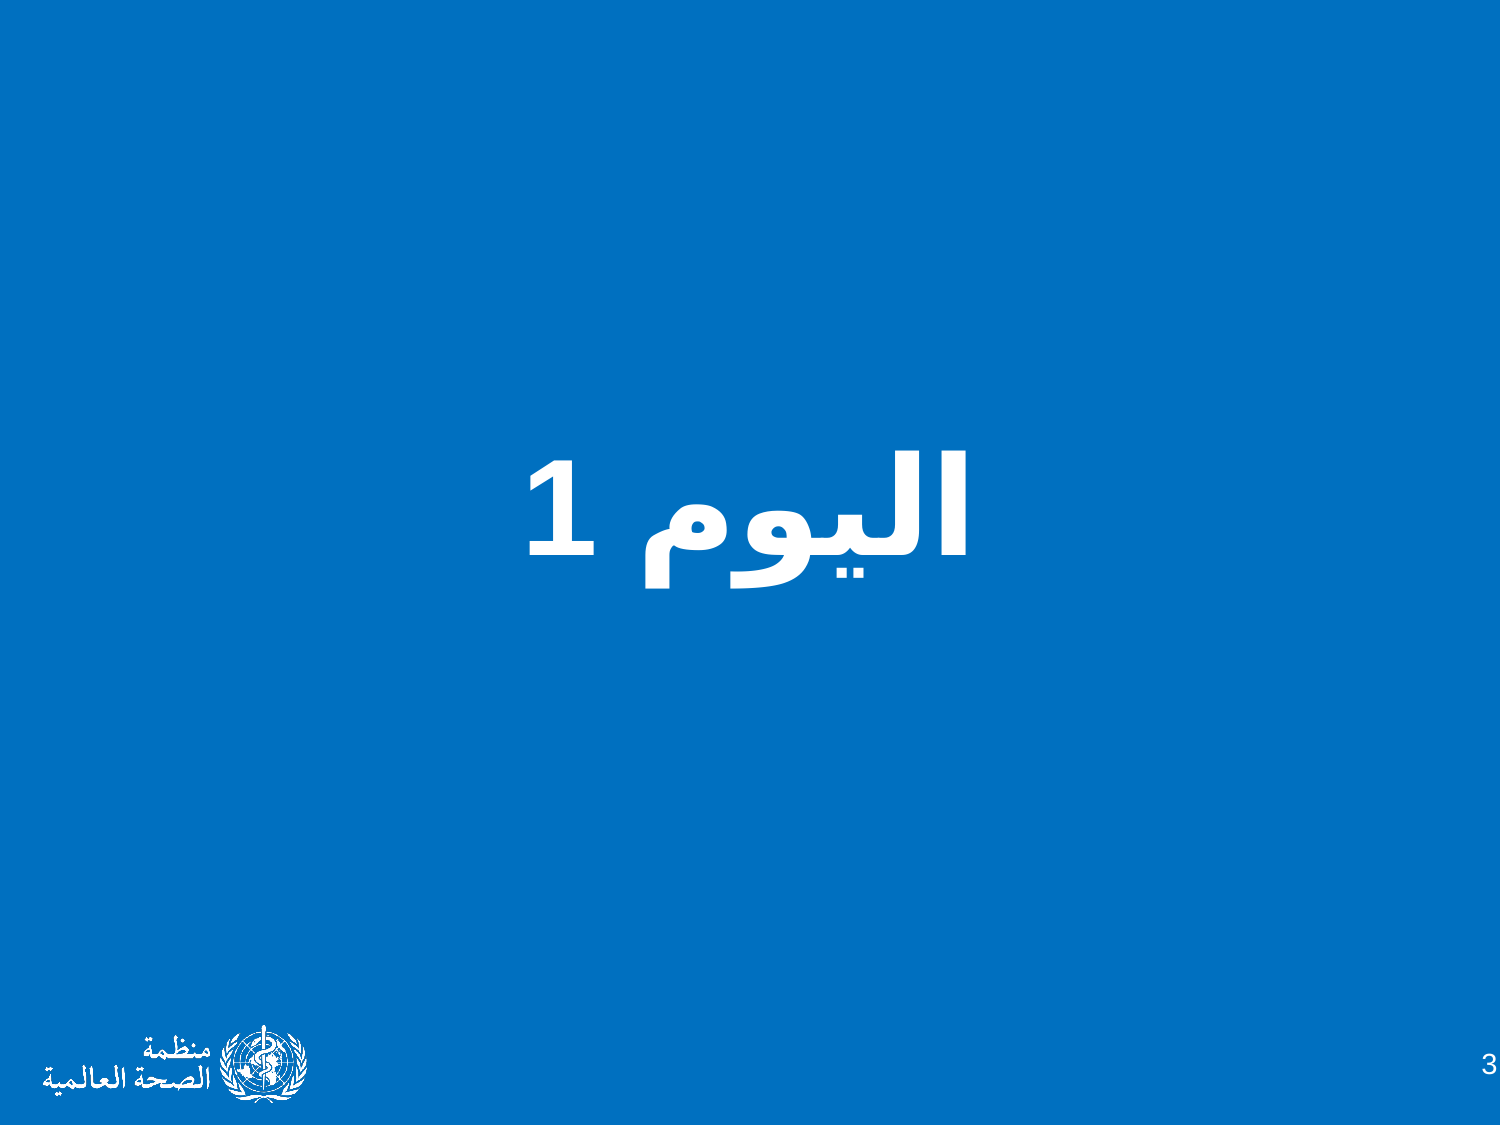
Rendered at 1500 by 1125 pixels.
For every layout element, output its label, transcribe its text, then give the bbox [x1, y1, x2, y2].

picture [43, 1025, 307, 1103]
list اليوم 1 [0, 0, 1500, 1001]
